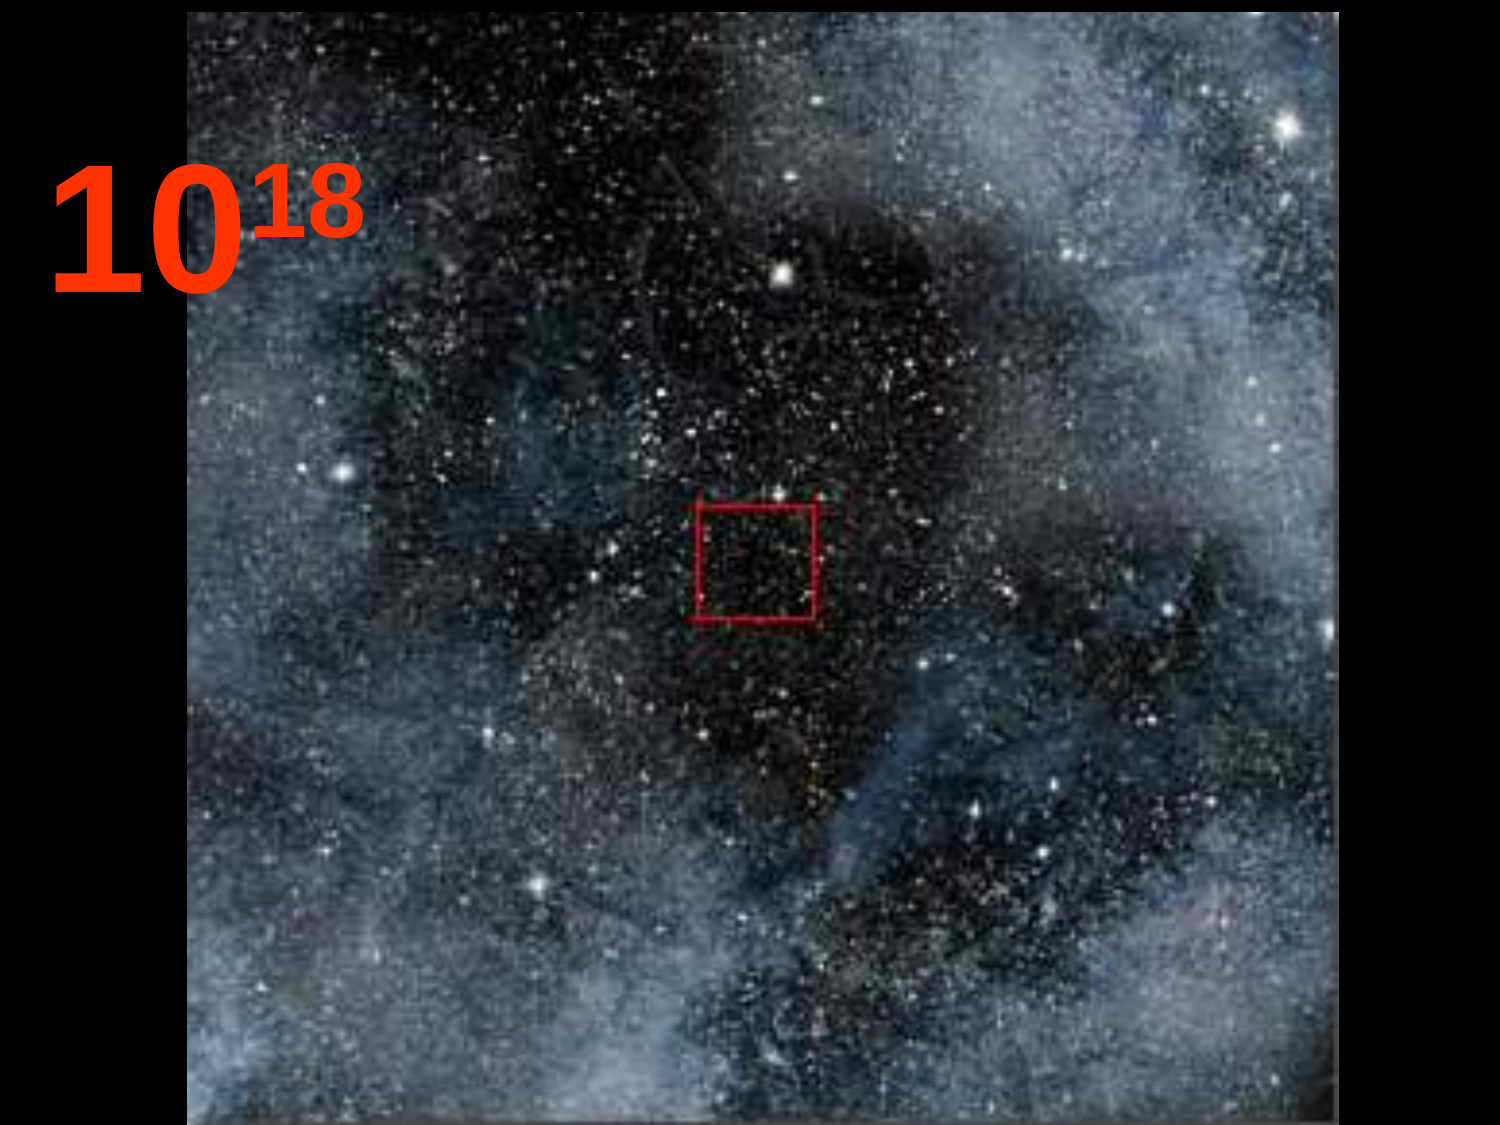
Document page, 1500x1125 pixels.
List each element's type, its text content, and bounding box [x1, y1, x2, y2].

text_box 1018 [29, 102, 181, 337]
picture [187, 12, 1339, 1125]
